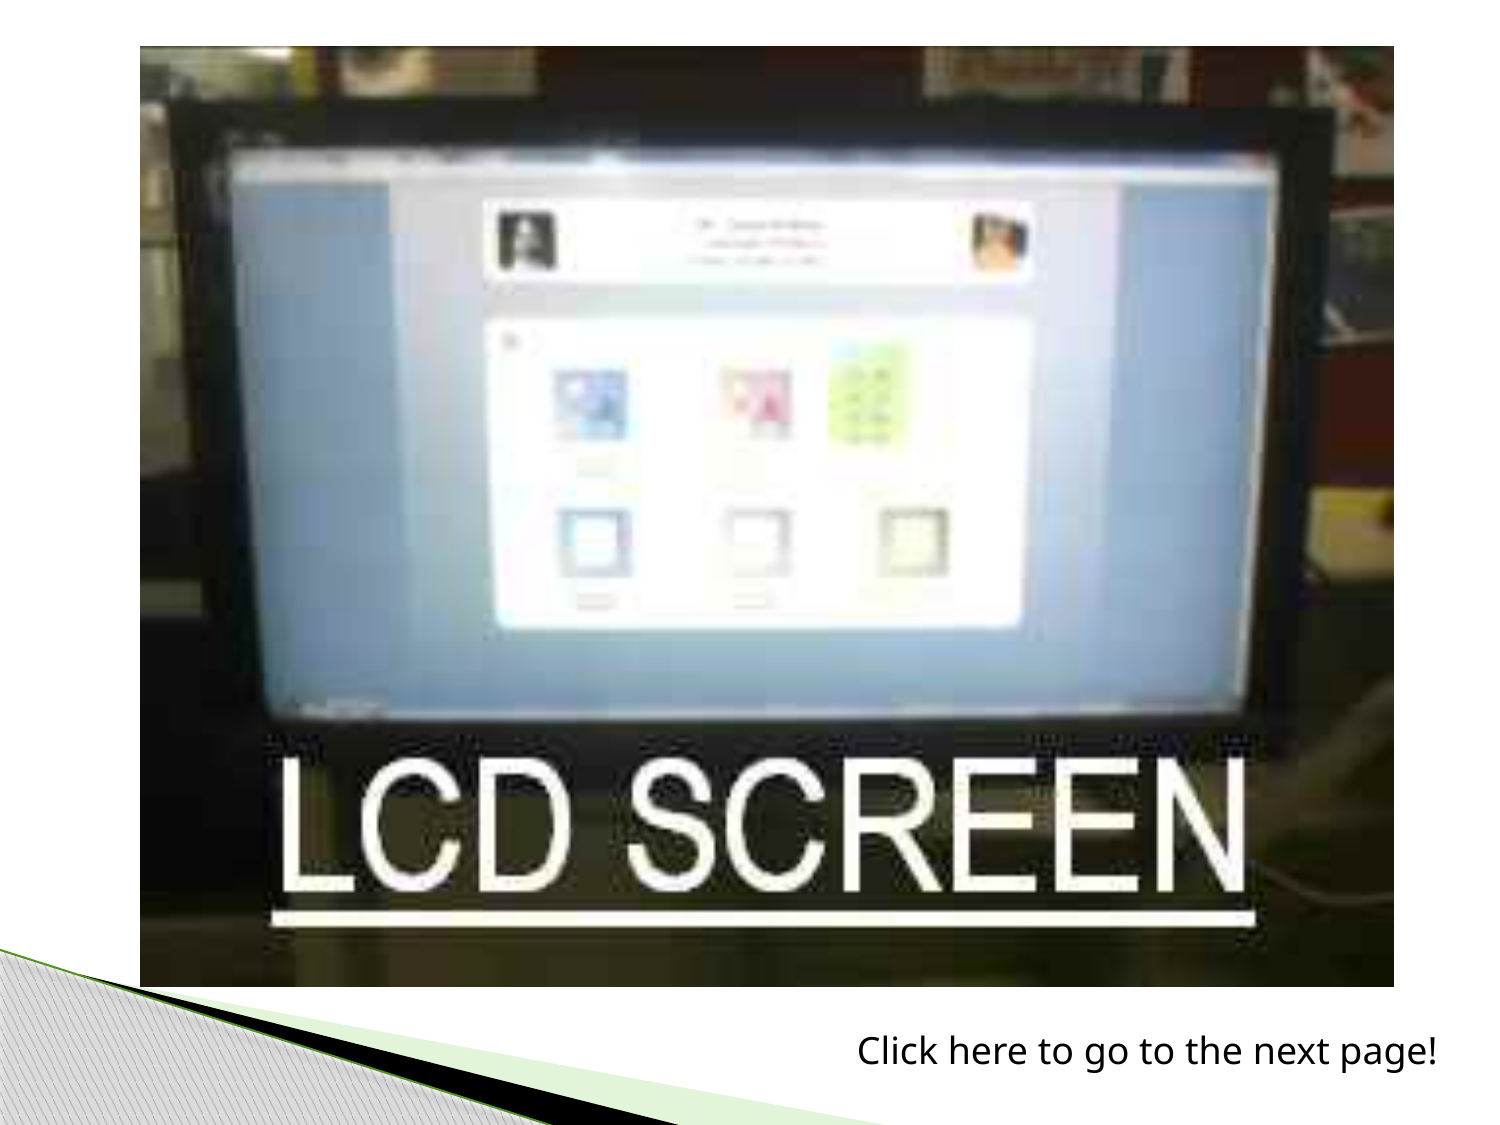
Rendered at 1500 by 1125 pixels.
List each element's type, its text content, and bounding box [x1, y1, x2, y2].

text_box Click here to go to the next page! [621, 1019, 1454, 1080]
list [140, 46, 1394, 987]
